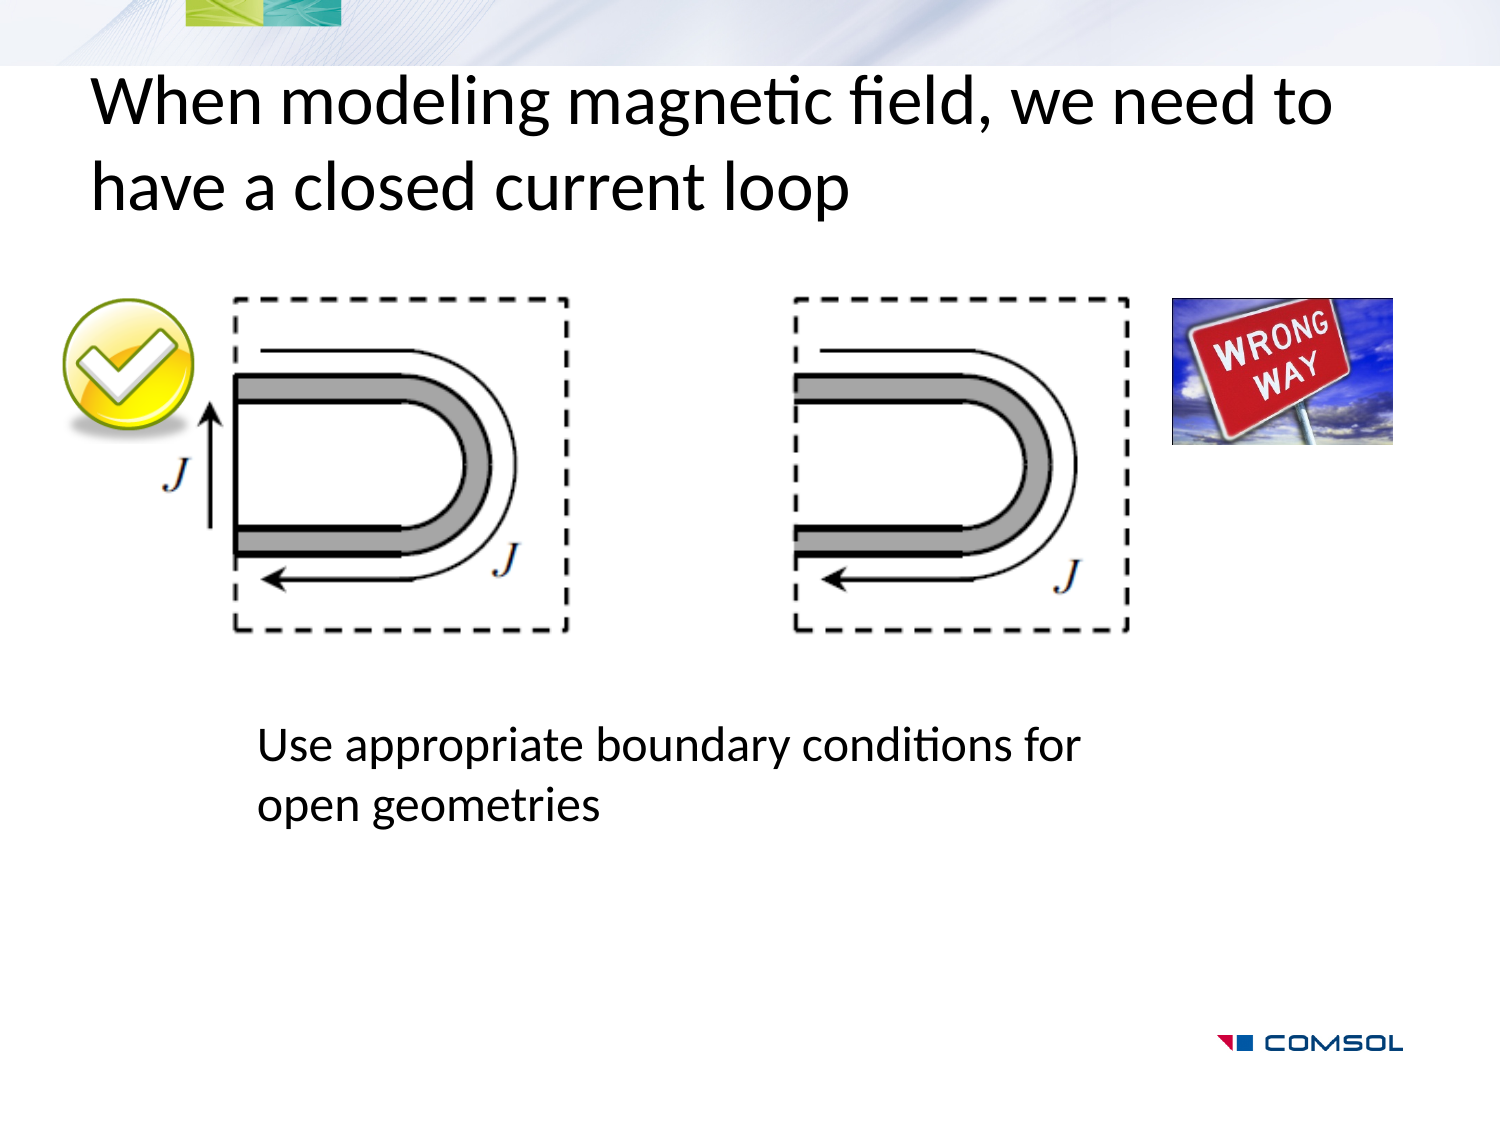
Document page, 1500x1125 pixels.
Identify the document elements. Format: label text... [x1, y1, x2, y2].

picture [0, 0, 1500, 1125]
title When modeling magnetic field, we need to have a closed current loop [75, 45, 1425, 233]
text_box Use appropriate boundary conditions for open geometries [242, 704, 1128, 839]
